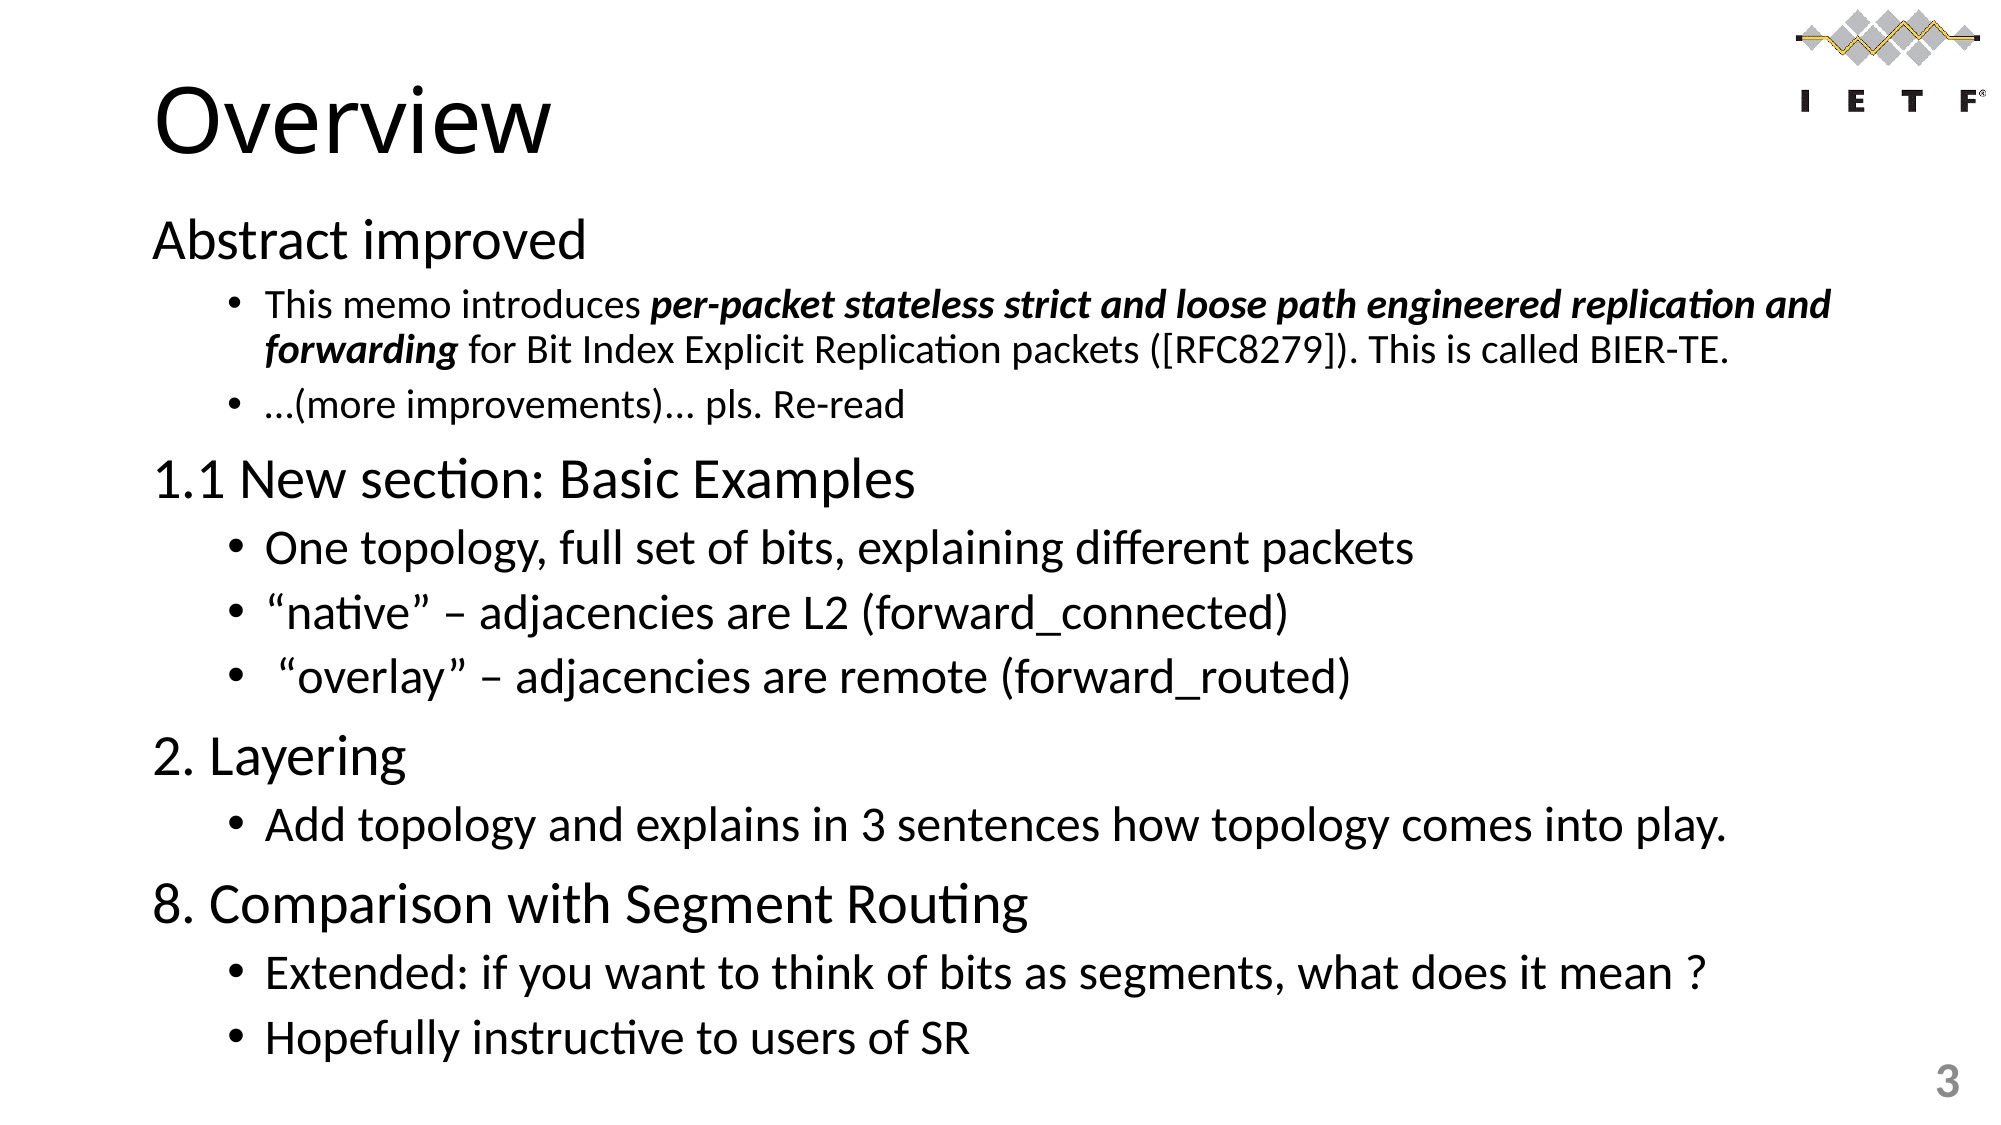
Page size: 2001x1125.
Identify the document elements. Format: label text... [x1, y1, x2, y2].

list Abstract improved This memo introduces per-packet stateless strict and loose path engineered replication and forwarding for Bit Index Explicit Replication packets ([RFC8279]). This is called BIER-TE. …(more improvements)... pls. Re-read 1.1 New section: Basic Examples One topology, full set of bits, explaining different packets “native” – adjacencies are L2 (forward_connected) “overlay” – adjacencies are remote (forward_routed) 2. Layering Add topology and explains in 3 sentences how topology comes into play. 8. Comparison with Segment Routing Extended: if you want to think of bits as segments, what does it mean ? Hopefully instructive to users of SR [137, 201, 1863, 1083]
slide_number 3 [1876, 1047, 1975, 1108]
title Overview [137, 59, 1863, 187]
picture [1781, 1, 2000, 119]
